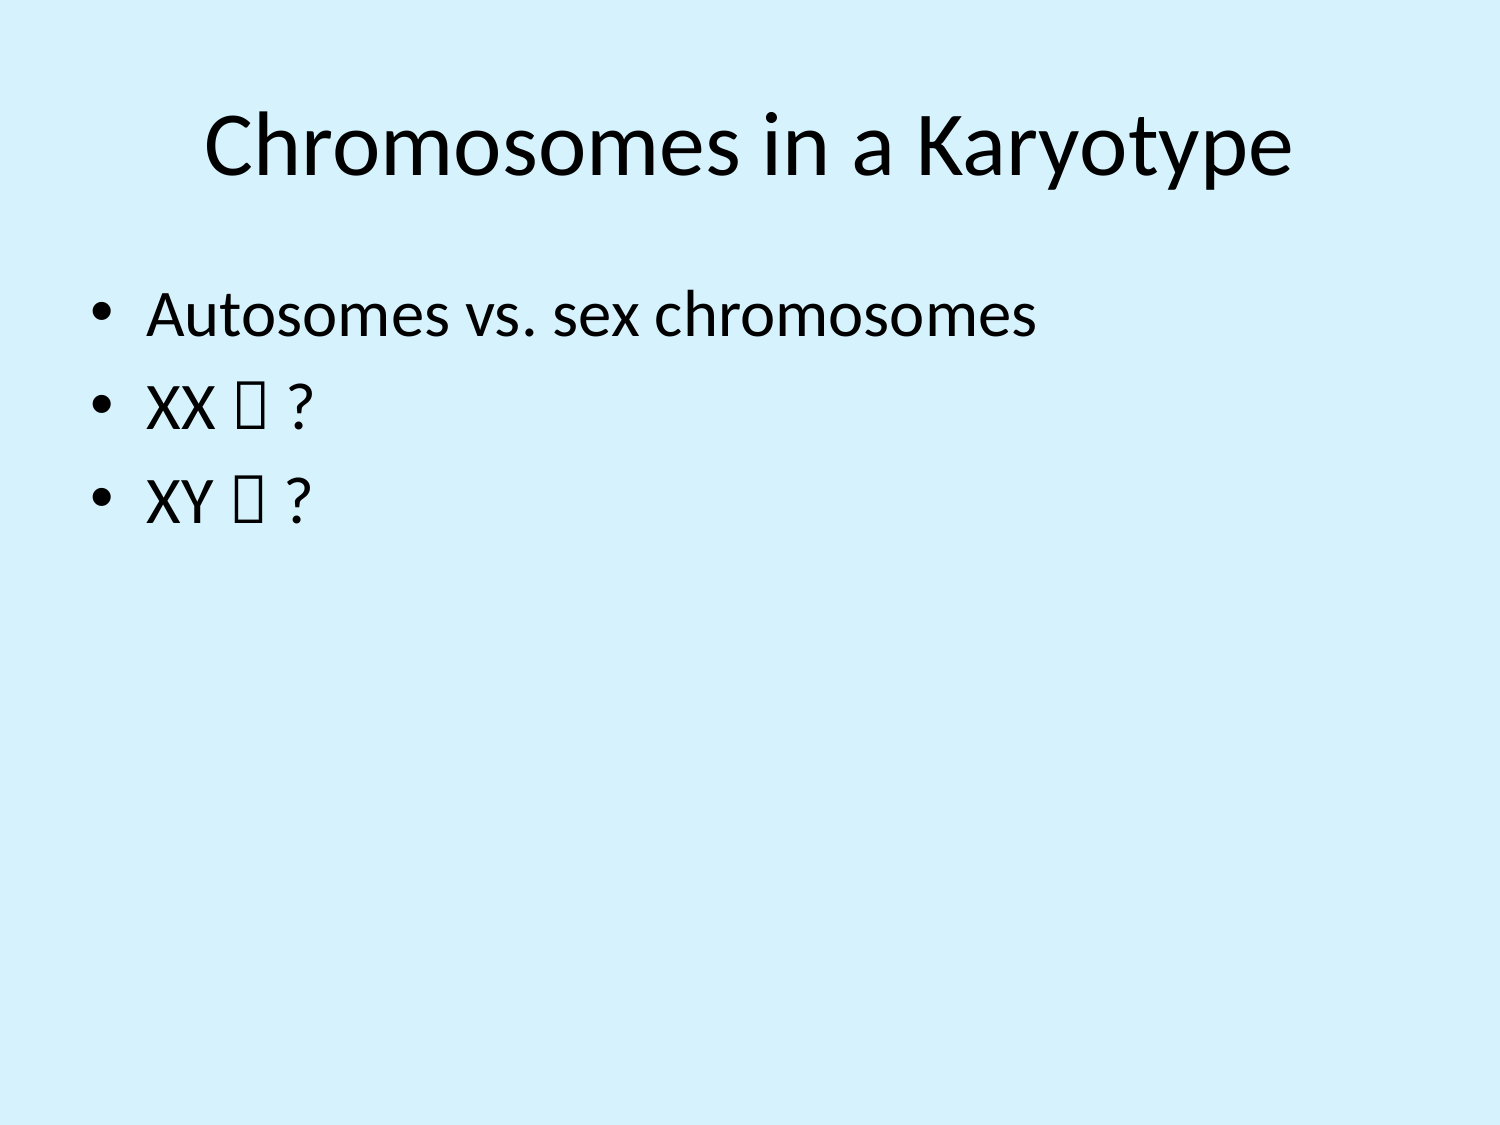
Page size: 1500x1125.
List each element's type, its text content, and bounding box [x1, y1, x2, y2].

list Autosomes vs. sex chromosomes XX  ? XY  ? [75, 262, 1425, 1005]
title Chromosomes in a Karyotype [75, 45, 1425, 233]
